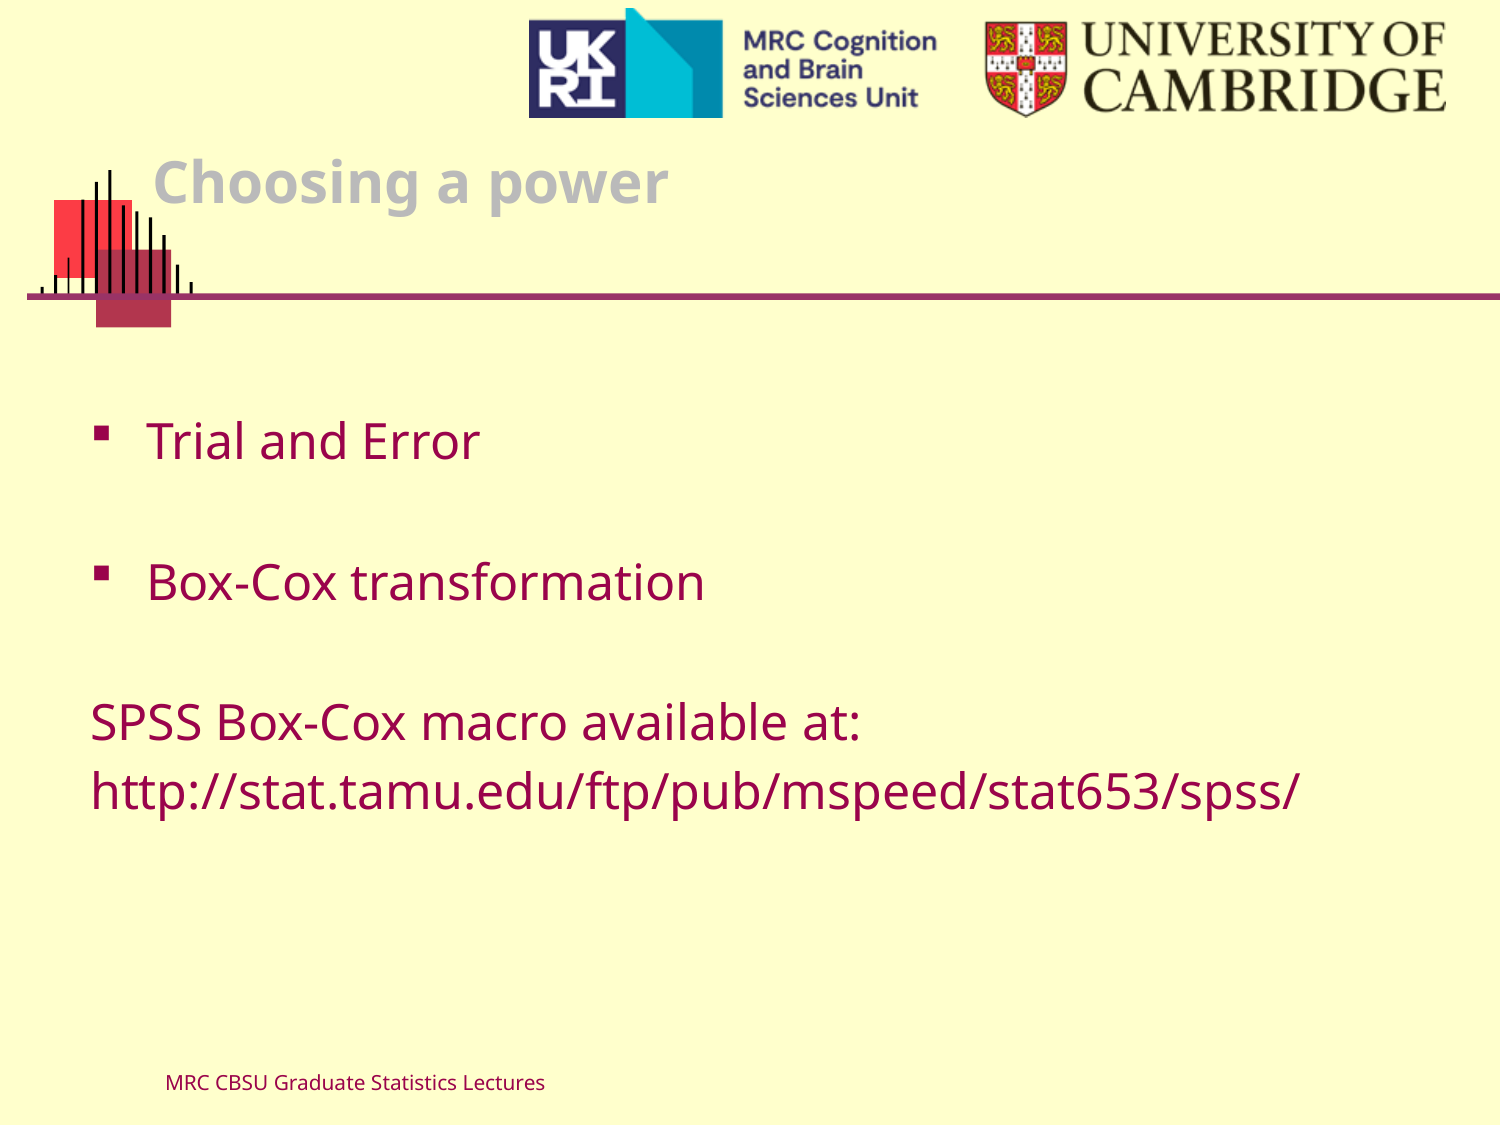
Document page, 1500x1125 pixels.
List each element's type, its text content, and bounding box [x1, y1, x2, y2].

title Choosing a power [137, 137, 988, 233]
picture [529, 8, 1446, 118]
footer MRC CBSU Graduate Statistics Lectures [149, 1062, 988, 1101]
list Trial and Error Box-Cox transformation SPSS Box-Cox macro available at: http://stat.tamu.edu/ftp/pub/mspeed/stat653/spss/ [75, 262, 1425, 1038]
